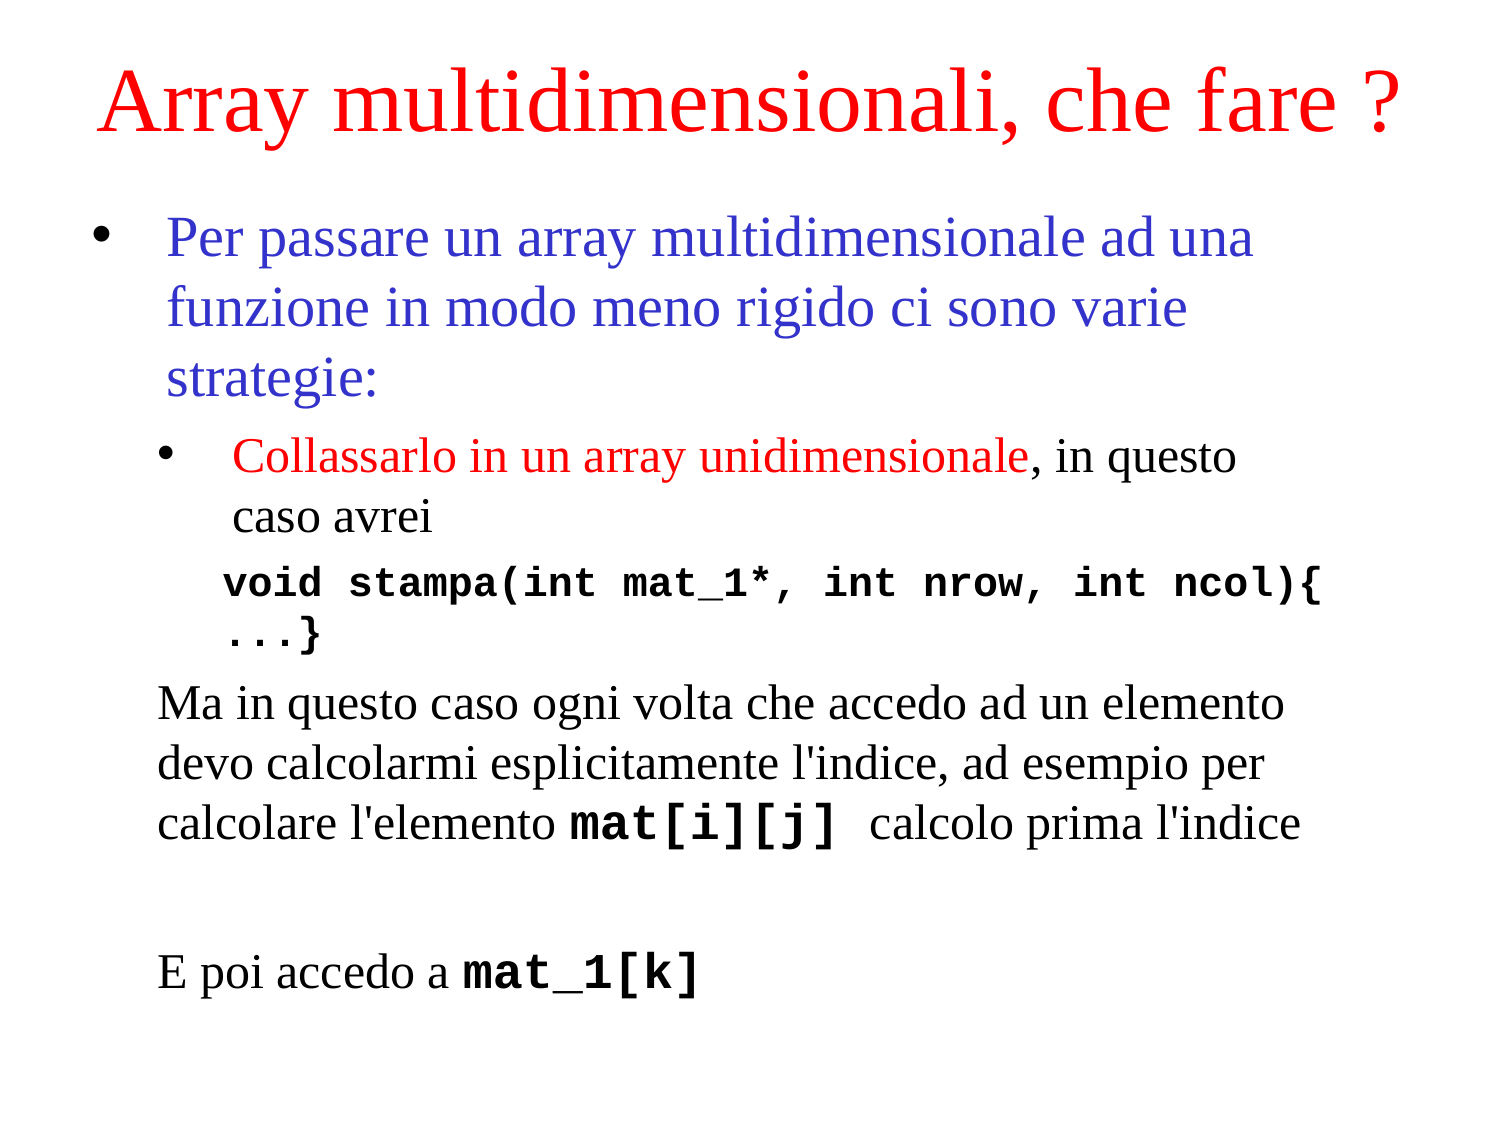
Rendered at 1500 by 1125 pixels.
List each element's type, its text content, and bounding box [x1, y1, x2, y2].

title Array multidimensionali, che fare ? [0, 0, 1500, 191]
